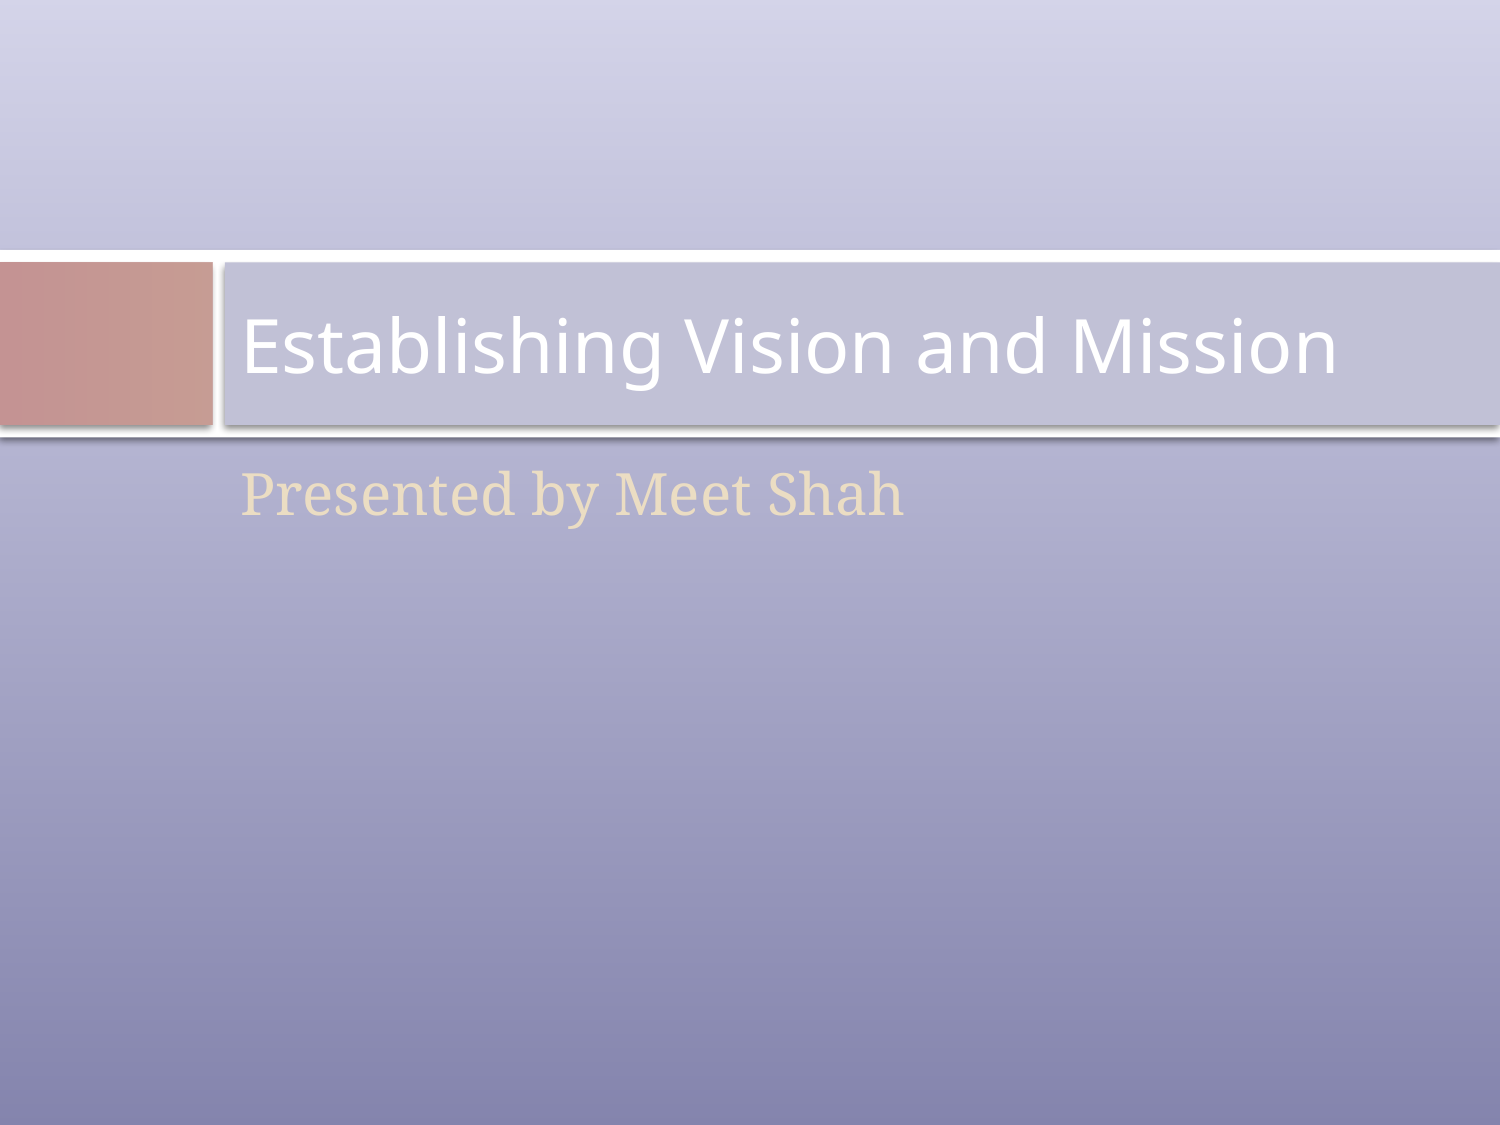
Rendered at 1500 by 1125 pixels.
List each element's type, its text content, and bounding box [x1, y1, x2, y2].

list Presented by Meet Shah [224, 449, 1394, 725]
title Establishing Vision and Mission [224, 262, 1476, 426]
text_box [0, 261, 214, 426]
